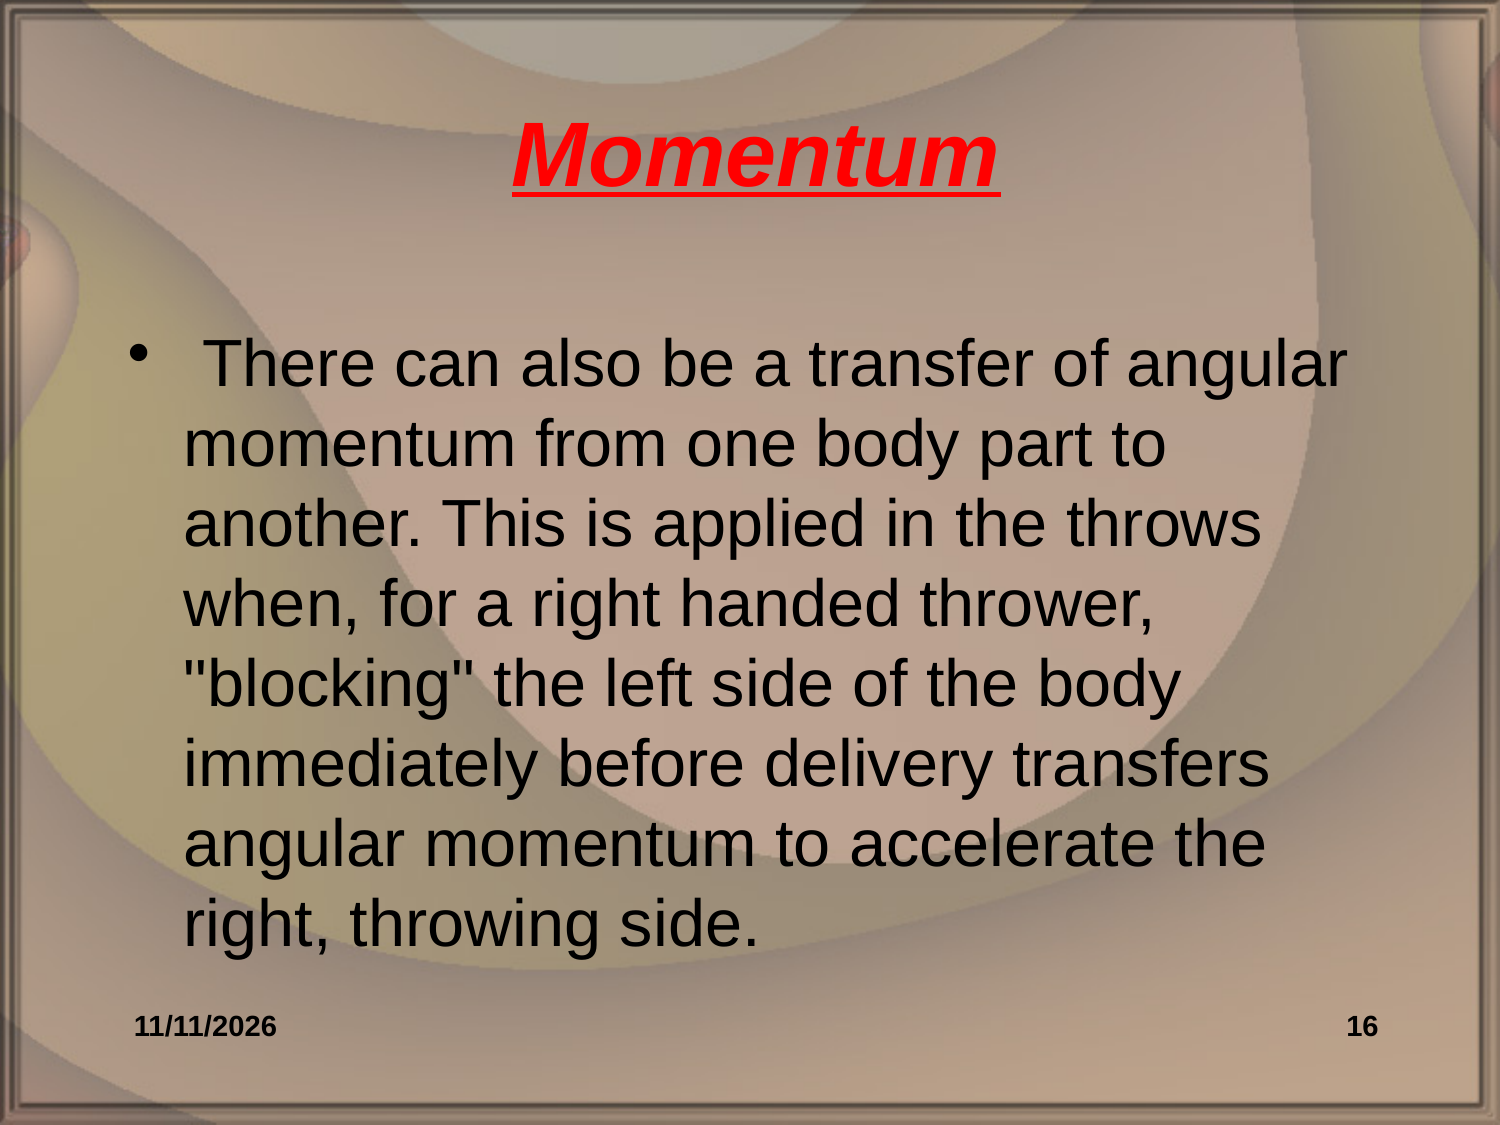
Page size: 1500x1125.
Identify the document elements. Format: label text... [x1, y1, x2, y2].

picture [0, 0, 1500, 1125]
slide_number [118, 999, 432, 1076]
title Momentum [118, 62, 1394, 238]
list There can also be a transfer of angular momentum from one body part to another. This is applied in the throws when, for a right handed thrower, "blocking" the left side of the body immediately before delivery transfers angular momentum to accelerate the right, throwing side. [112, 312, 1388, 951]
slide_number 16 [1080, 999, 1394, 1076]
